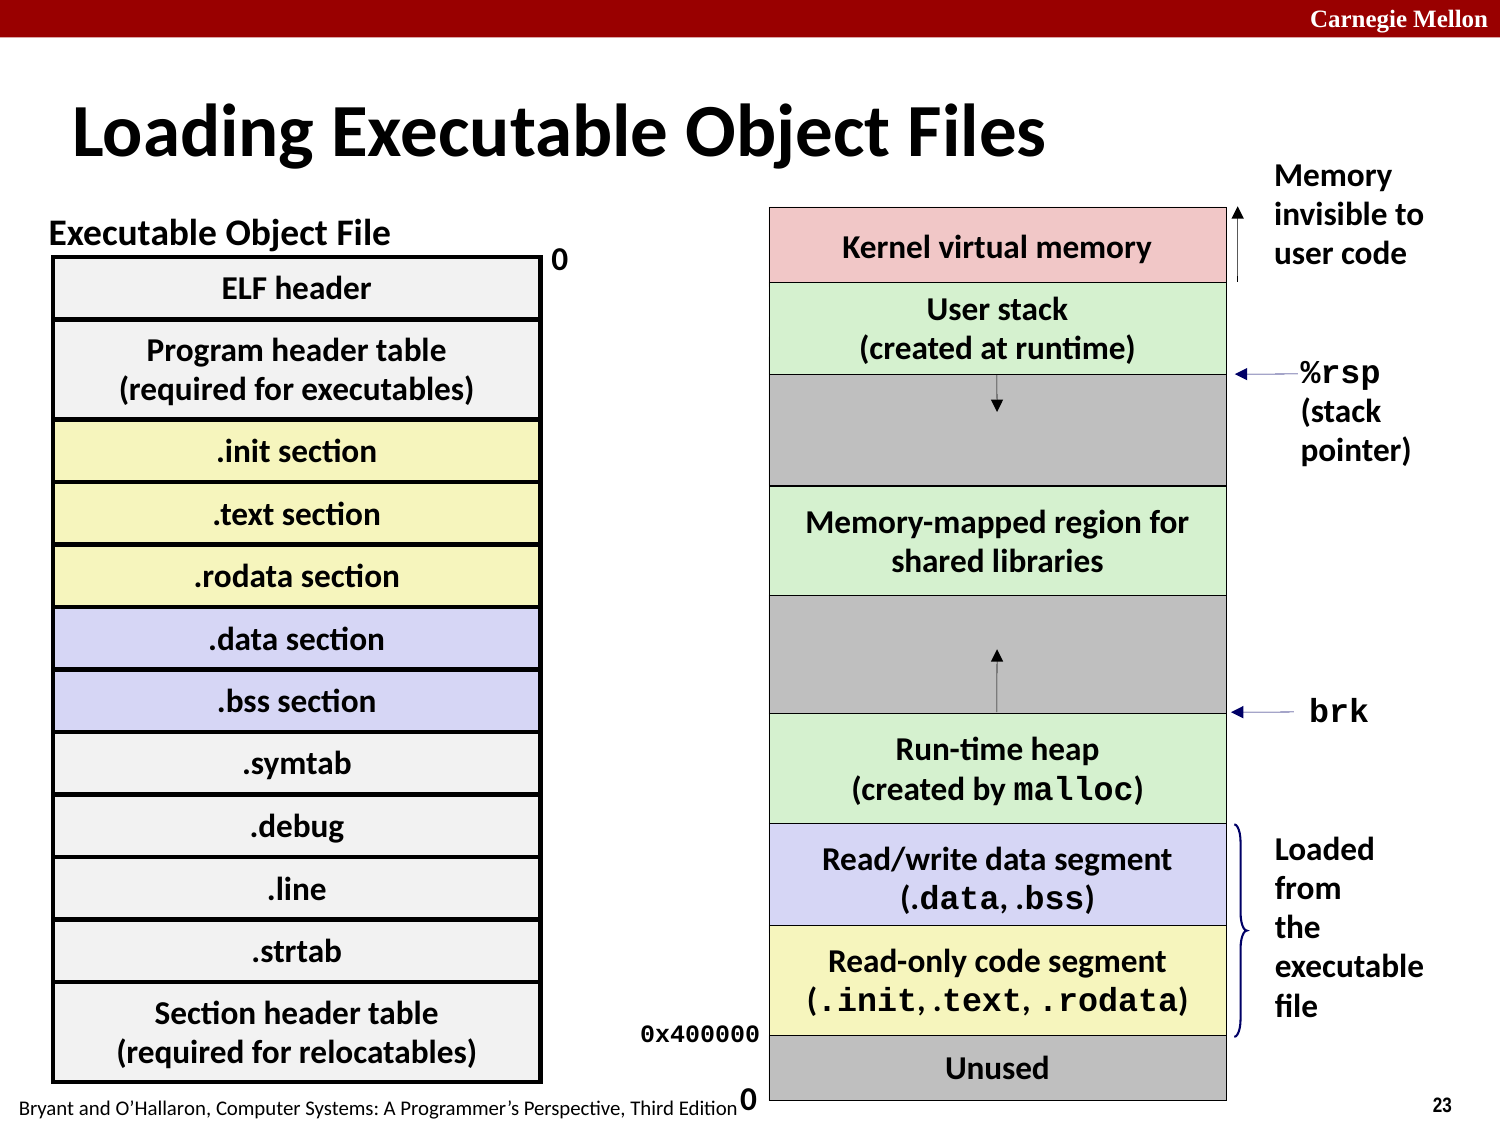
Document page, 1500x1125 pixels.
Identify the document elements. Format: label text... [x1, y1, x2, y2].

text_box Read/write data segment (.data, .bss) [768, 823, 1227, 925]
text_box [768, 375, 1227, 486]
text_box .symtab [53, 732, 541, 794]
text_box %rsp (stack pointer) [1285, 345, 1427, 477]
text_box Section header table (required for relocatables) [53, 983, 541, 1083]
text_box 0x400000 [625, 1012, 776, 1056]
text_box .line [53, 857, 541, 919]
text_box [1234, 824, 1247, 1037]
text_box brk [1294, 684, 1385, 738]
text_box Kernel virtual memory [768, 206, 1227, 282]
text_box Unused [768, 1036, 1227, 1101]
text_box [1231, 206, 1244, 282]
text_box Program header table (required for executables) [53, 319, 541, 419]
text_box 0 [725, 1071, 772, 1125]
text_box [990, 374, 1004, 412]
text_box .rodata section [53, 544, 541, 608]
text_box .data section [53, 608, 541, 669]
text_box ELF header [53, 257, 541, 319]
text_box .bss section [53, 669, 541, 732]
text_box [990, 649, 1004, 713]
text_box Memory-mapped region for shared libraries [768, 486, 1227, 595]
title Loading Executable Object Files [57, 62, 1488, 192]
text_box [1234, 367, 1298, 381]
text_box Executable Object File [33, 202, 407, 263]
text_box 0 [536, 231, 583, 287]
text_box Loaded from the executable file [1260, 821, 1448, 1033]
text_box User stack (created at runtime) [768, 282, 1227, 375]
text_box Read-only code segment (.init, .text, .rodata) [768, 925, 1227, 1036]
text_box .debug [53, 794, 541, 857]
text_box Memory invisible to user code [1259, 147, 1475, 281]
text_box .text section [53, 483, 541, 544]
text_box .strtab [53, 919, 541, 983]
text_box [1230, 705, 1294, 719]
text_box Run-time heap (created by malloc) [768, 713, 1227, 823]
text_box [768, 595, 1227, 713]
text_box .init section [53, 419, 541, 483]
